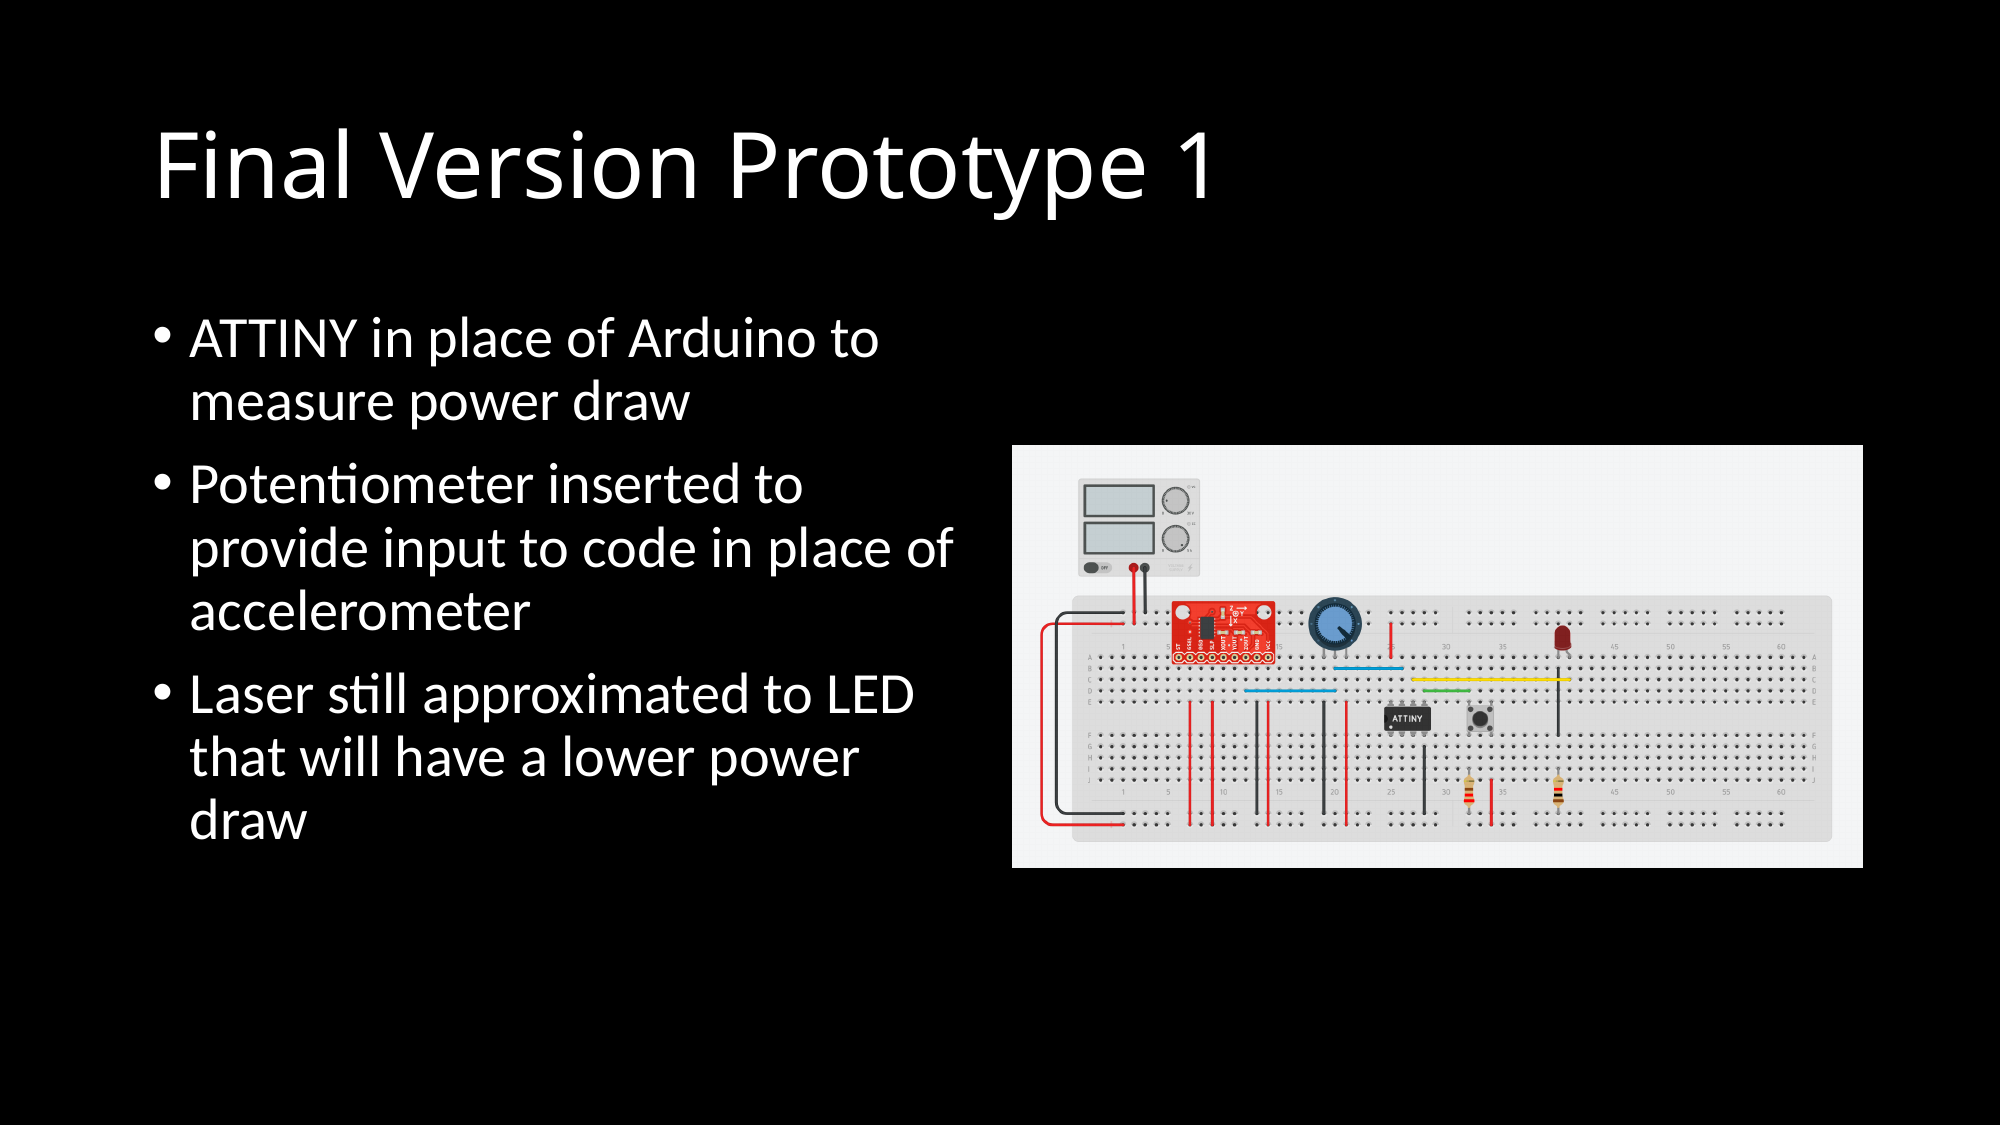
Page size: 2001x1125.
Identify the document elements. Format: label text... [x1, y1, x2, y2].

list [1012, 445, 1863, 868]
list ATTINY in place of Arduino to measure power draw Potentiometer inserted to provide input to code in place of accelerometer Laser still approximated to LED that will have a lower power draw [137, 299, 988, 1014]
title Final Version Prototype 1 [137, 59, 1863, 278]
